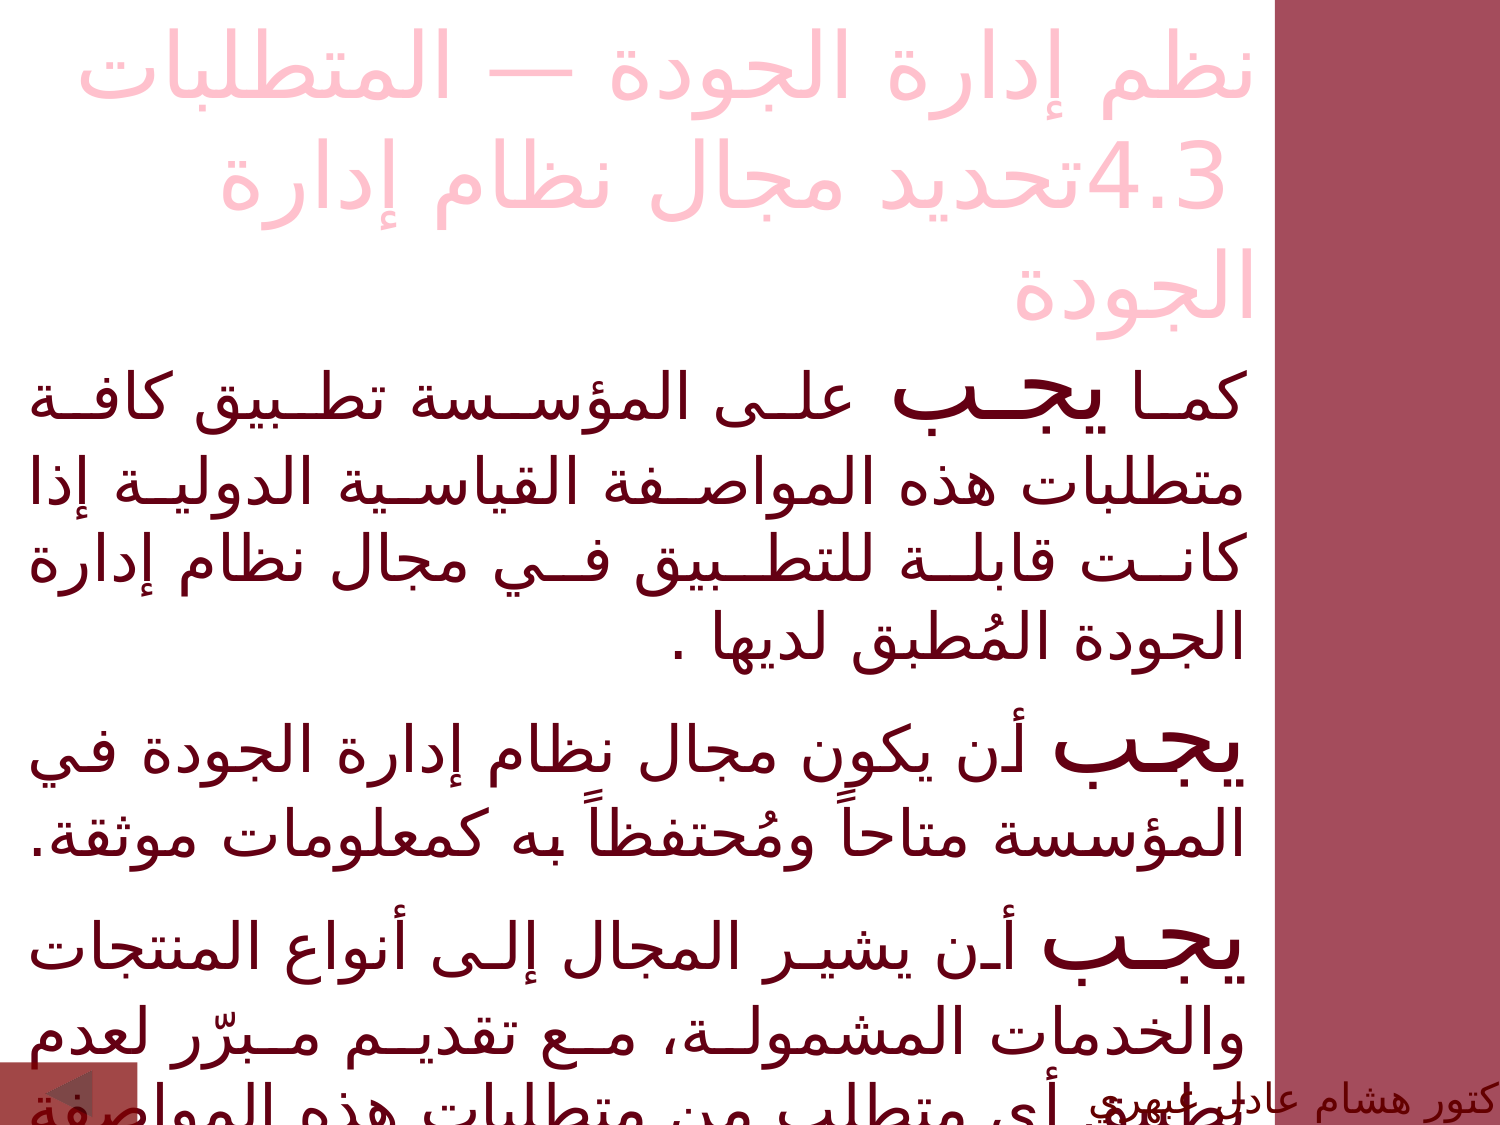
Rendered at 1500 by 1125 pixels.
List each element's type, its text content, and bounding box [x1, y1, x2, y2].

text_box الدكتور هشام عادل عبهري [1073, 1064, 1500, 1125]
text_box [1273, 0, 1500, 1064]
text_box نظم إدارة الجودة — المتطلبات 4.3تحديد مجال نظام إدارة الجودة [0, 0, 1275, 345]
text_box كما يجب على المؤسسة تطبيق كافة متطلبات هذه المواصفة القياسية الدولية إذا كانت قابلة للتطبيق في مجال نظام إدارة الجودة المُطبق لديها . يجب أن يكون مجال نظام إدارة الجودة في المؤسسة متاحاً ومُحتفظاً به كمعلومات موثقة. يجب أن يشير المجال إلى أنواع المنتجات والخدمات المشمولة، مع تقديم مبرّر لعدم تطبيق أي متطلب من متطلبات هذه المواصفة القياسية الدولية تُقرِّر المؤسسة أنه غير قابل للتطبيق على مجال نظام إدارة الجودة لديها. [12, 312, 1263, 1125]
text_box [0, 1060, 140, 1125]
